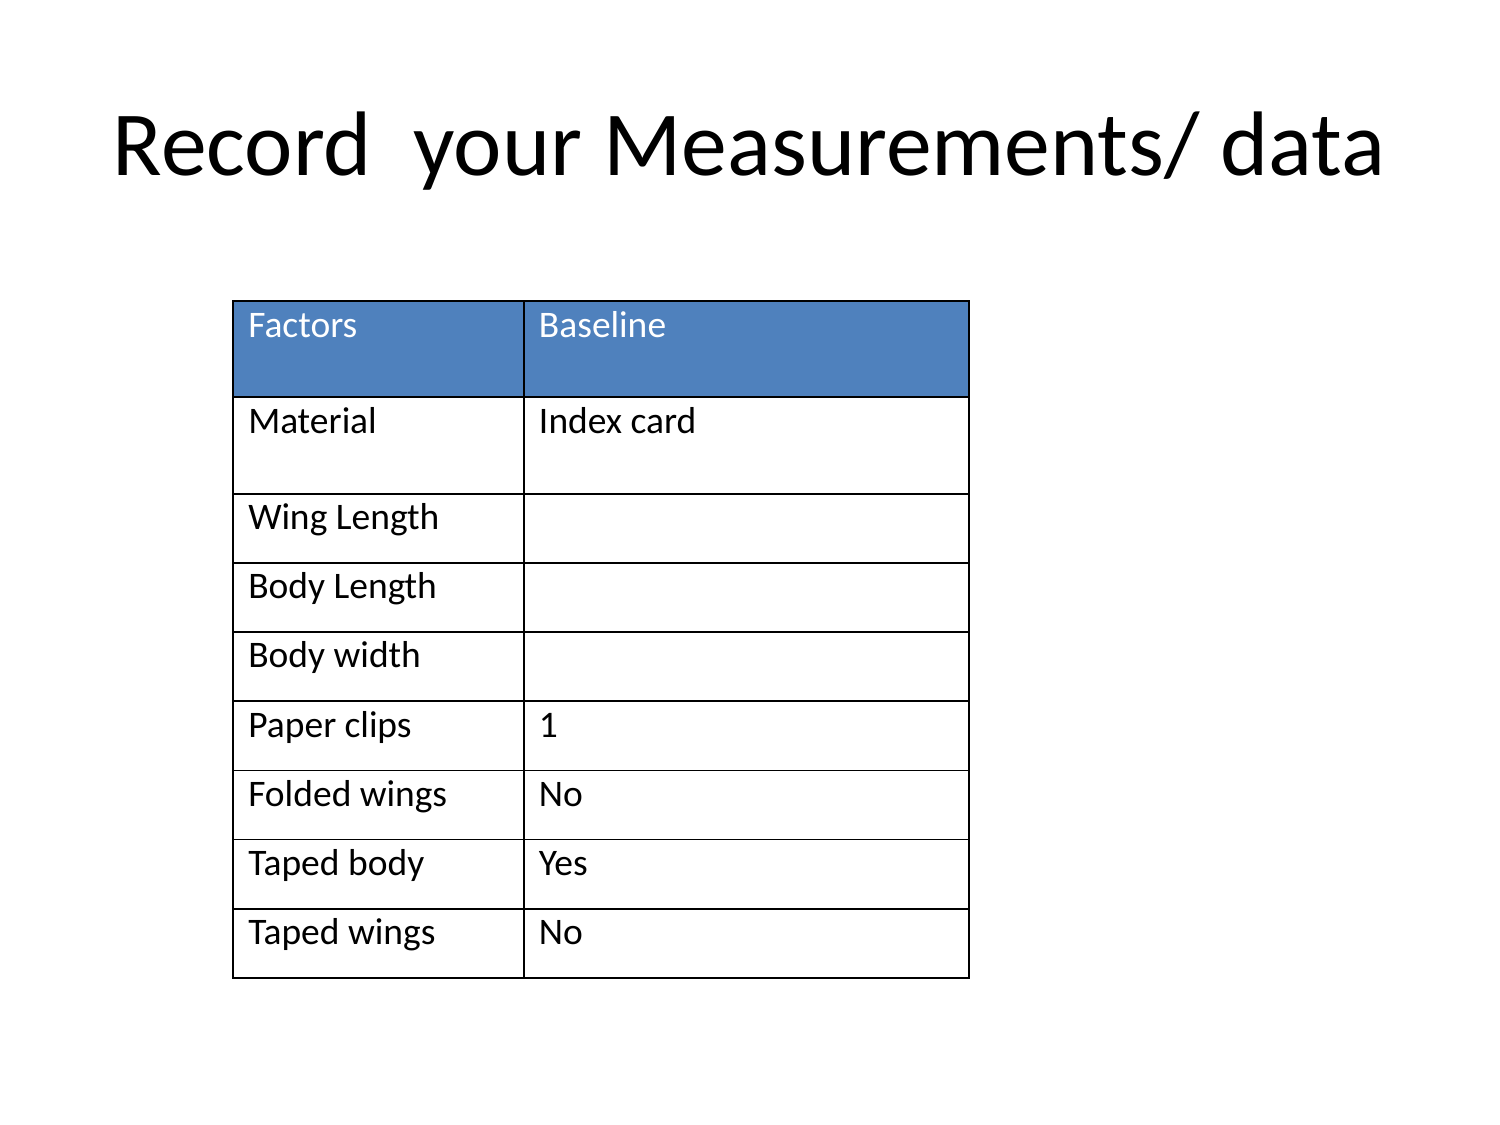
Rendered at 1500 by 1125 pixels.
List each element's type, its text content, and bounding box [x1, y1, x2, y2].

title Record your Measurements/ data [75, 45, 1425, 233]
table_cell [525, 495, 968, 562]
table_cell Material [234, 398, 523, 493]
table_cell Taped wings [234, 910, 523, 977]
table_cell [525, 633, 968, 700]
table_cell Yes [525, 840, 968, 908]
table_cell [525, 564, 968, 631]
table_cell Wing Length [234, 495, 523, 562]
table_cell Paper clips [234, 702, 523, 770]
table_cell Body Length [234, 564, 523, 631]
table_cell 1 [525, 702, 968, 770]
table_header Baseline [525, 302, 968, 396]
table_cell No [525, 771, 968, 839]
table_cell Body width [234, 633, 523, 700]
table_cell Folded wings [234, 771, 523, 839]
table_cell No [525, 910, 968, 977]
table_cell Taped body [234, 840, 523, 908]
table_cell Index card [525, 398, 968, 493]
table_header Factors [234, 302, 523, 396]
